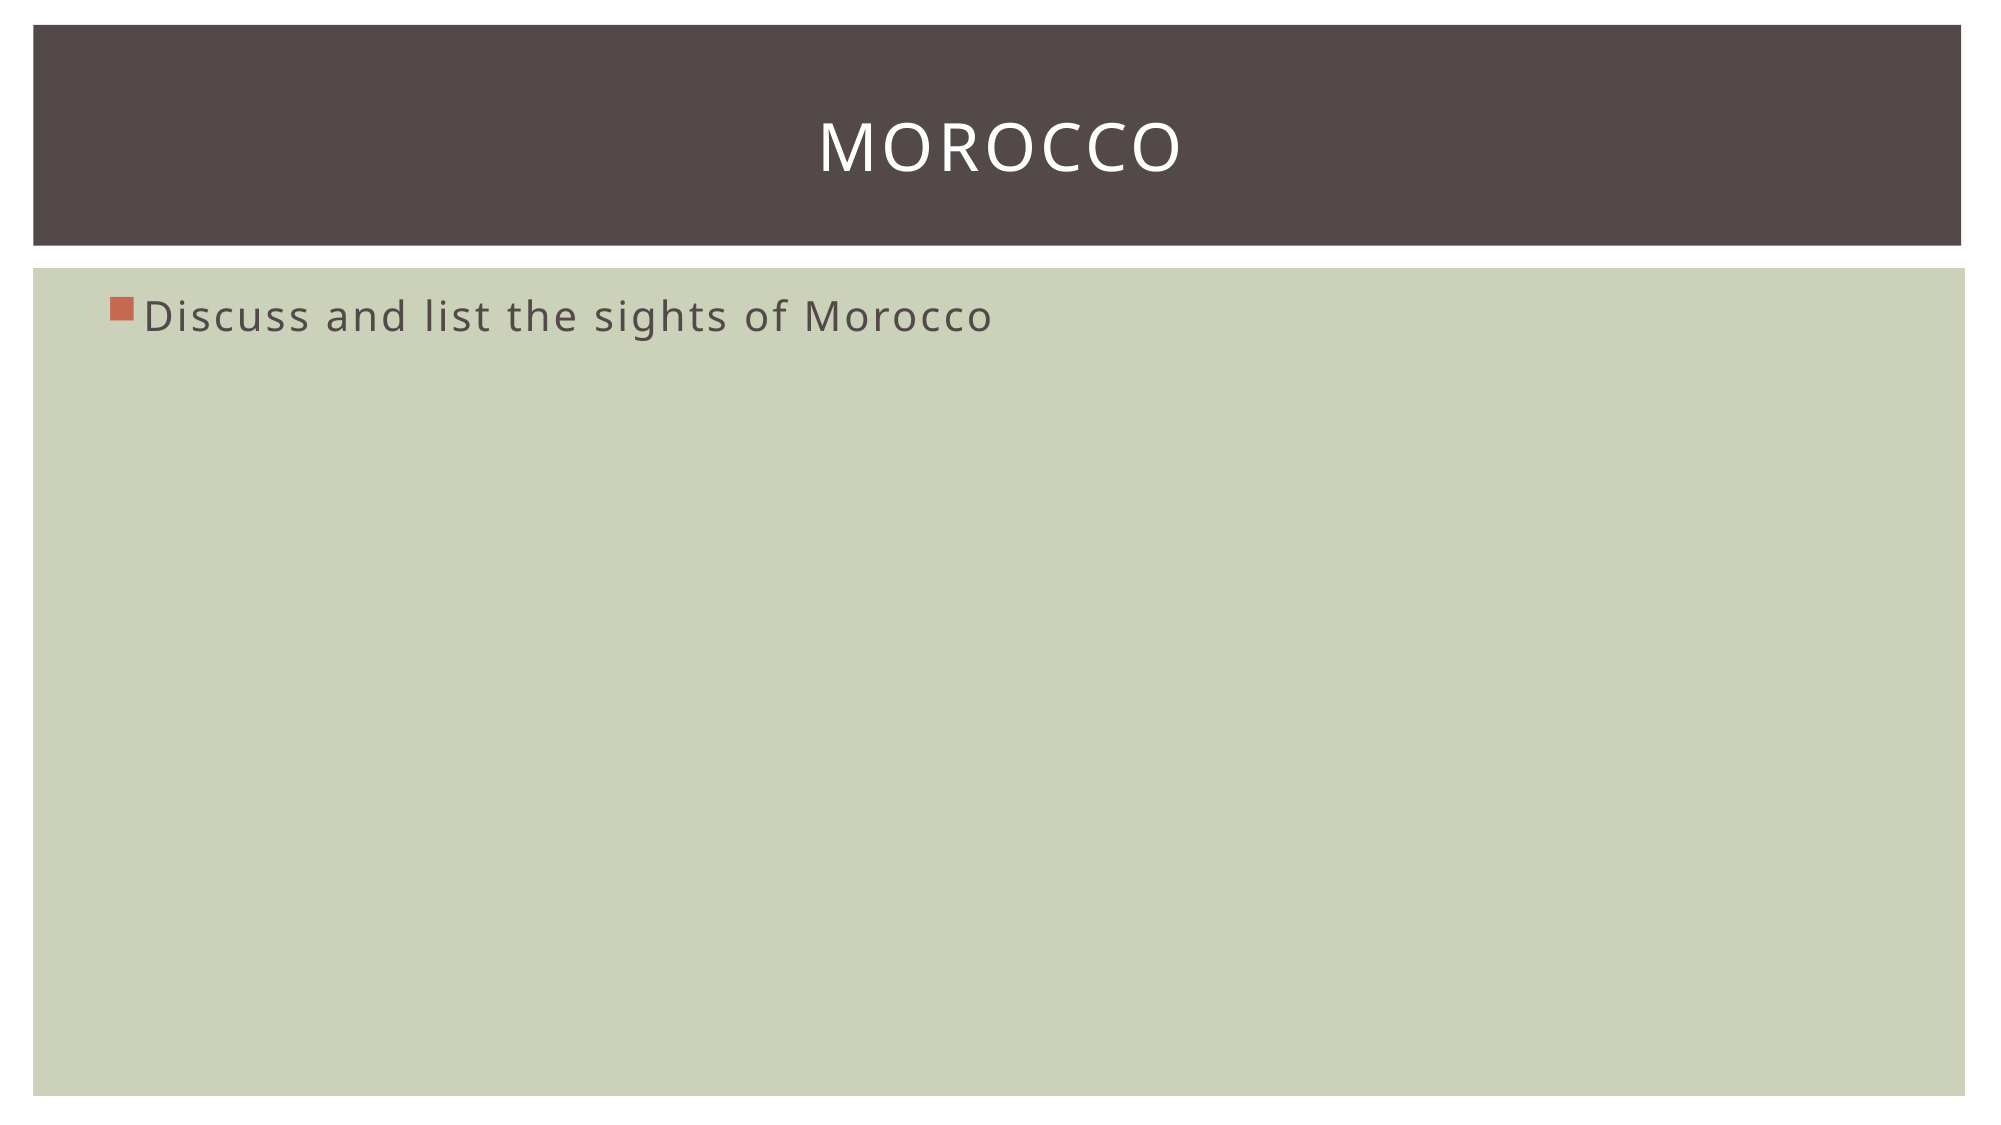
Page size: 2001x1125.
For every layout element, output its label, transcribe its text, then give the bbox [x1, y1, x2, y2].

title Morocco [83, 58, 1917, 232]
list Discuss and list the sights of Morocco [83, 281, 1923, 1005]
